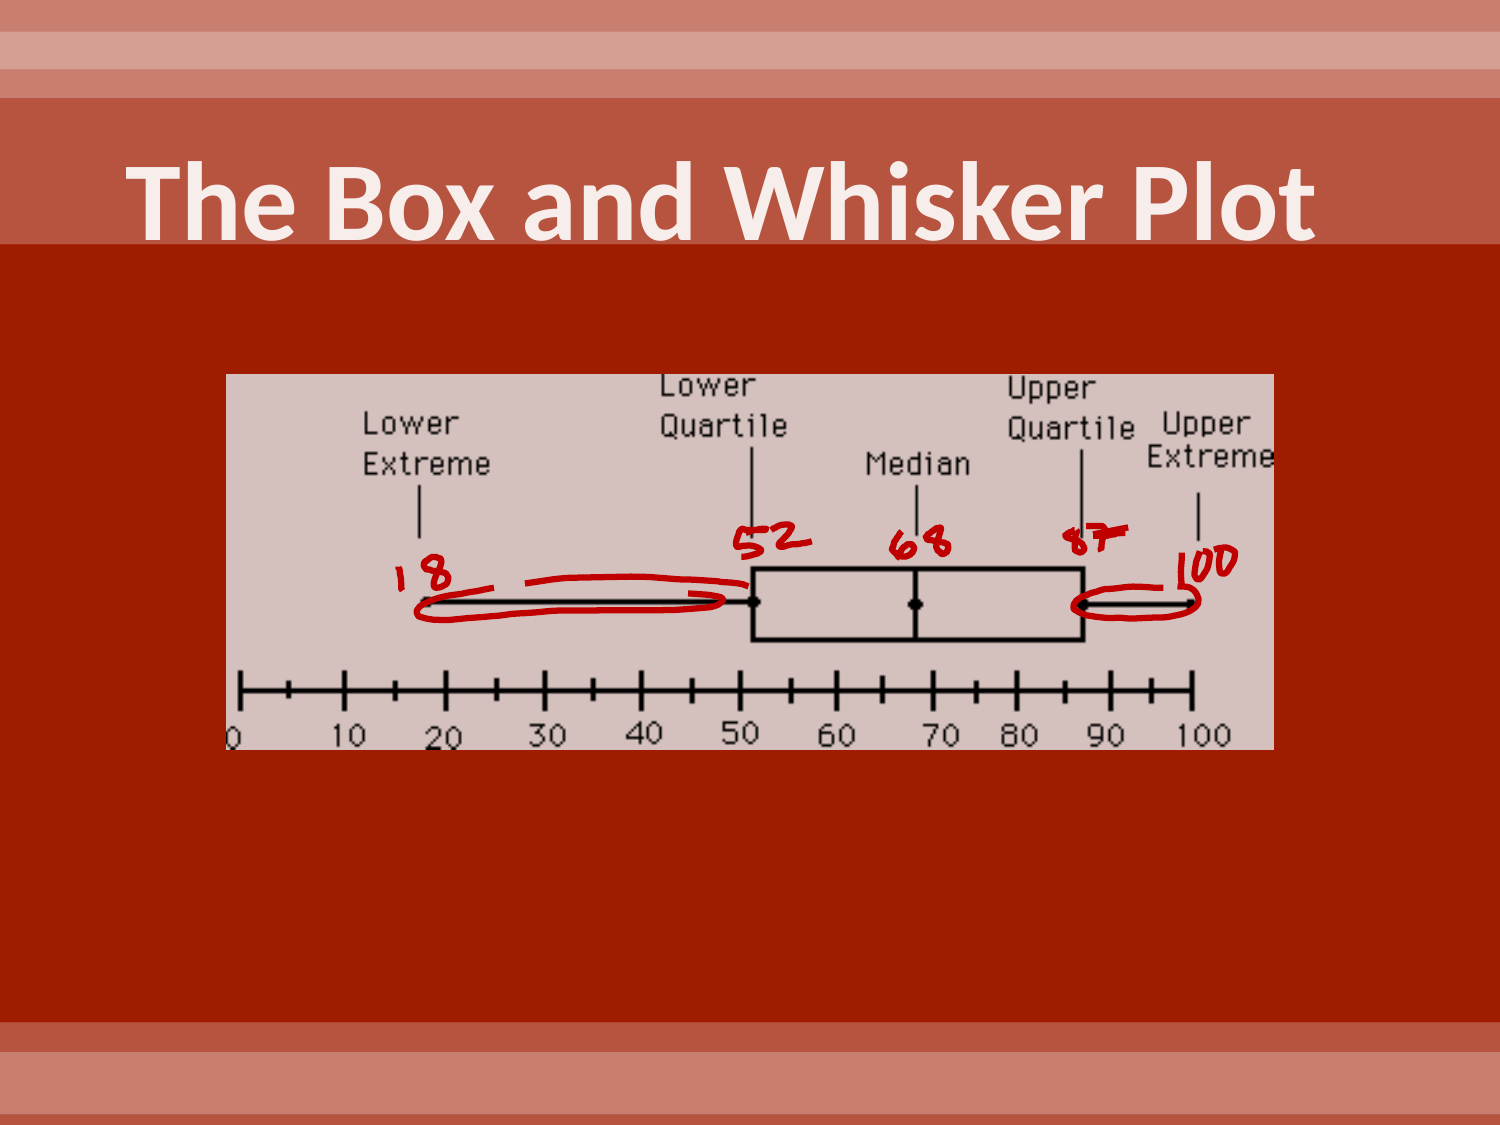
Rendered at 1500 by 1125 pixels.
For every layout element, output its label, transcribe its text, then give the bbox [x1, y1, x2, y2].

title The Box and Whisker Plot [110, 30, 1390, 271]
picture [0, 0, 1500, 1125]
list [225, 373, 1275, 752]
